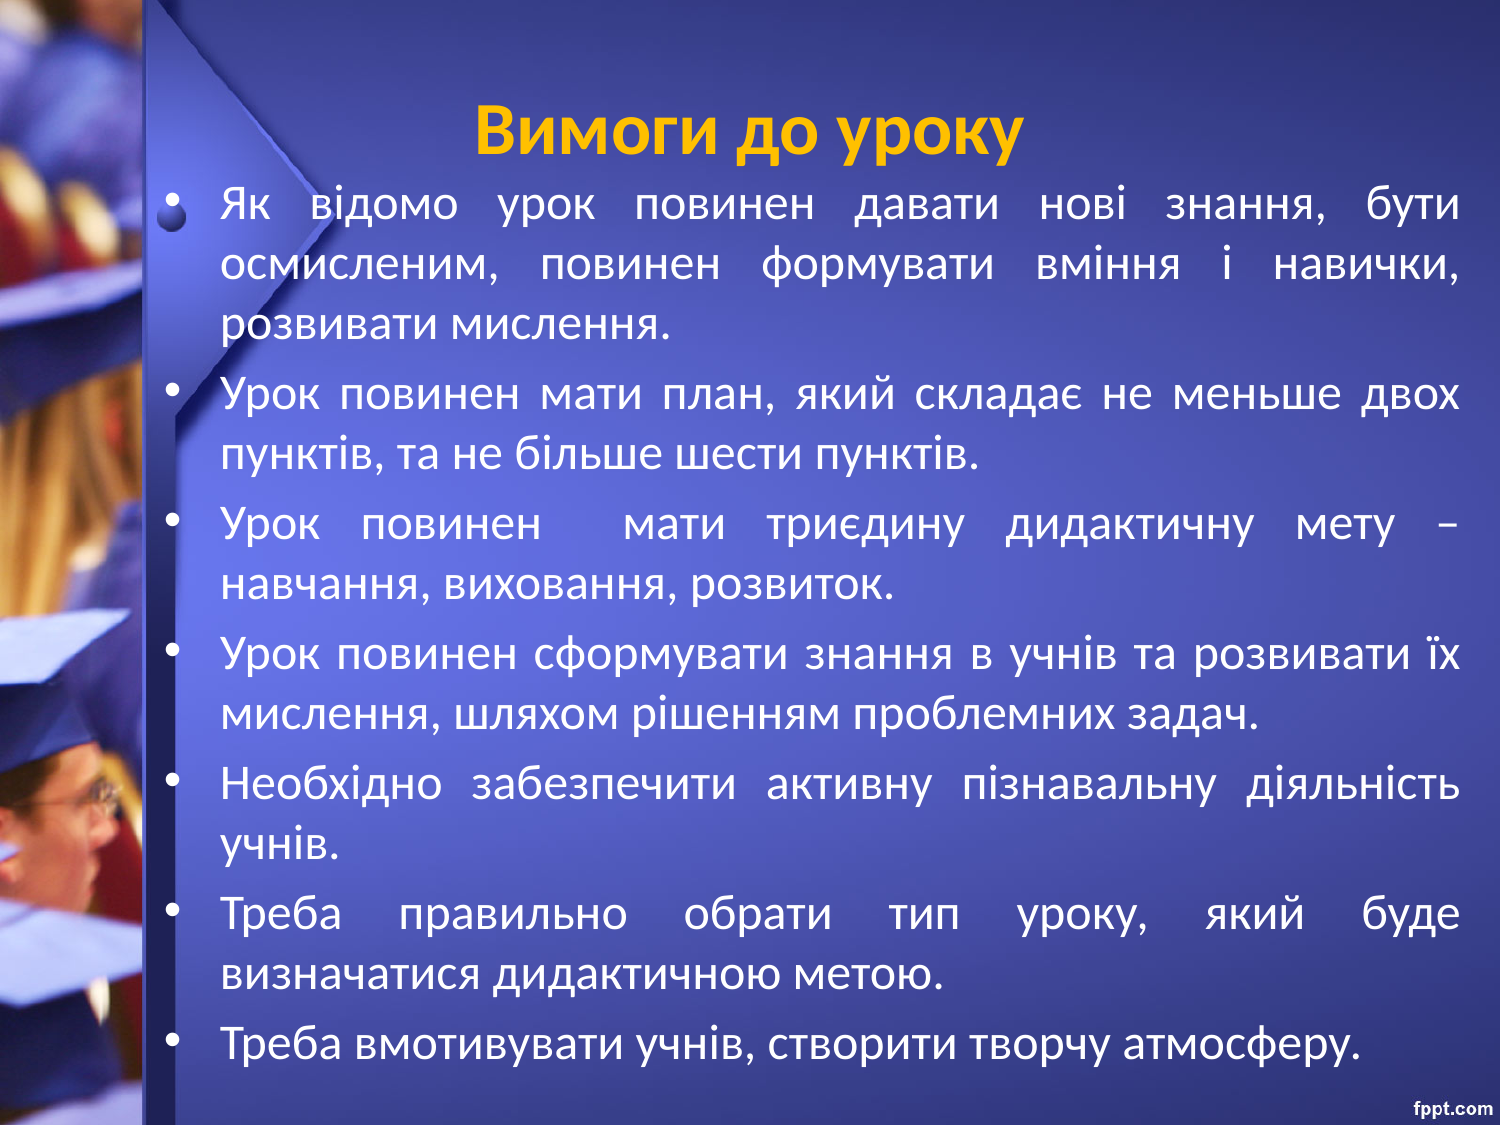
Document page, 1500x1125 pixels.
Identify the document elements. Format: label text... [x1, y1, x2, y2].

title Вимоги до уроку [75, 61, 1425, 187]
list Як відомо урок повинен давати нові знання, бути осмисленим, повинен формувати вміння і навички, розвивати мислення. Урок повинен мати план, який складає не меньше двох пунктів, та не більше шести пунктів. Урок повинен мати триєдину дидактичну мету – навчання, виховання, розвиток. Урок повинен сформувати знання в учнів та розвивати їх мислення, шляхом рішенням проблемних задач. Необхідно забезпечити активну пізнавальну діяльність учнів. Треба правильно обрати тип уроку, який буде визначатися дидактичною метою. Треба вмотивувати учнів, створити творчу атмосферу. [148, 161, 1477, 1114]
picture [0, 0, 1500, 1125]
